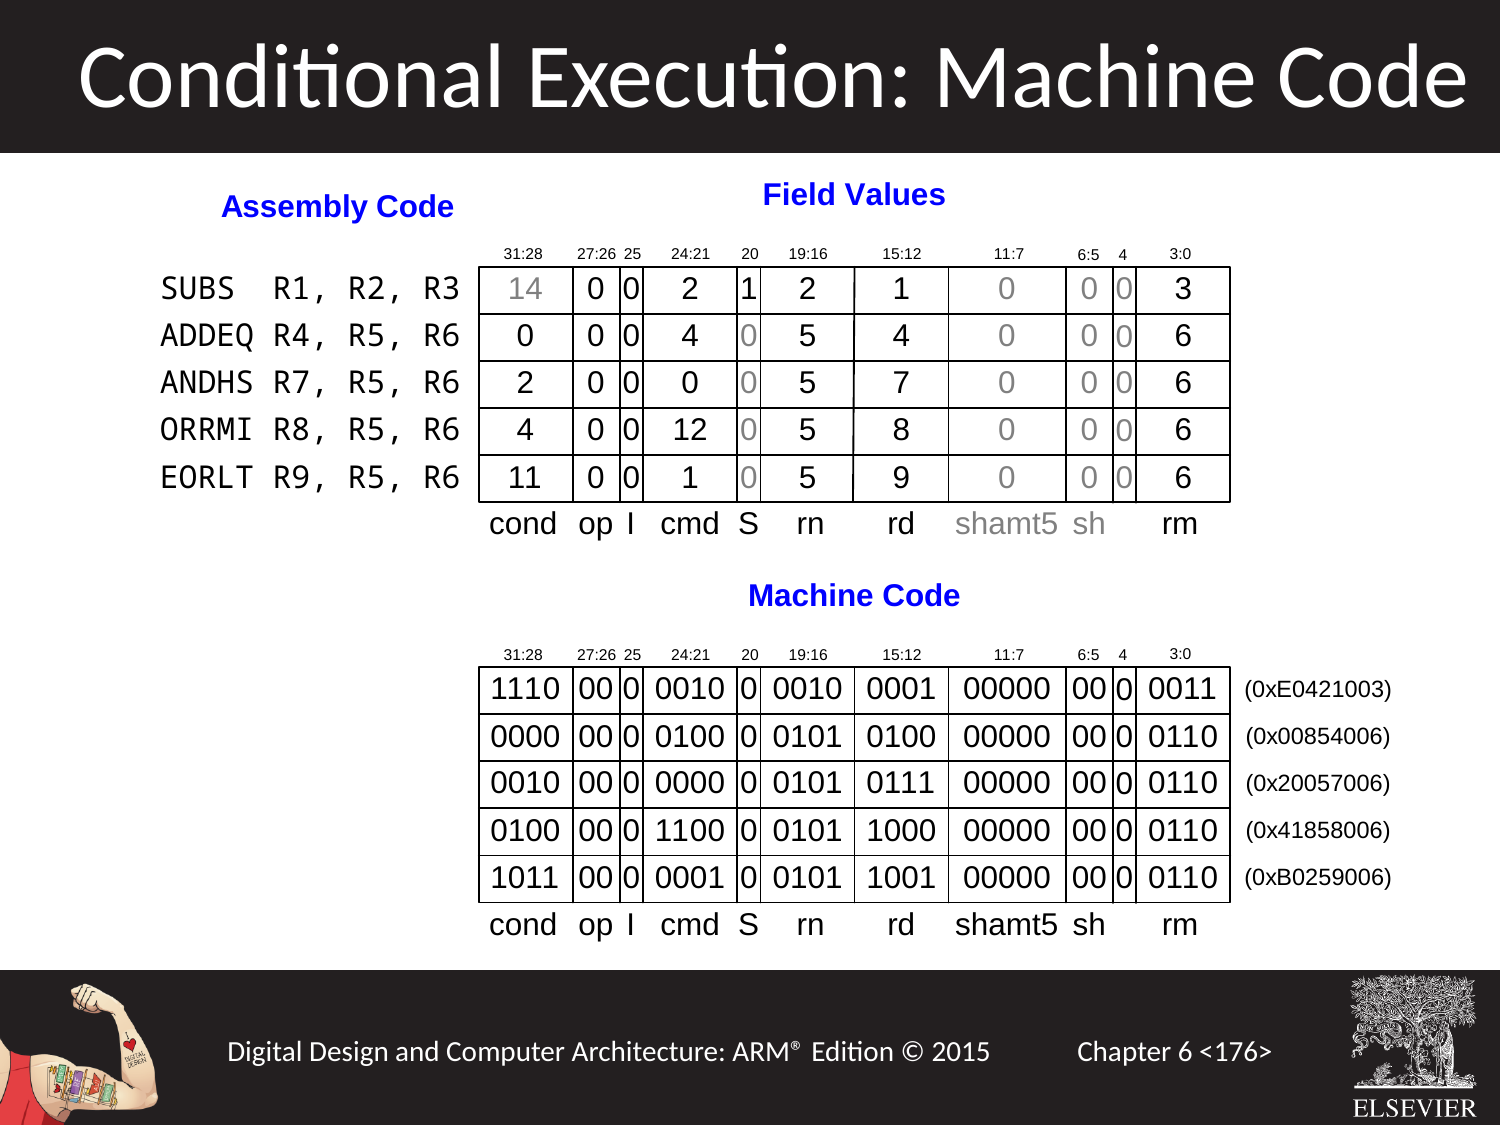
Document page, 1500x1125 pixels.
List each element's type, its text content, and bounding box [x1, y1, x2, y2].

picture [0, 979, 163, 1125]
text_box [112, 200, 1438, 1050]
picture [144, 167, 1412, 954]
text_box Conditional Execution: Machine Code [63, 8, 1488, 133]
picture [1350, 974, 1477, 1117]
